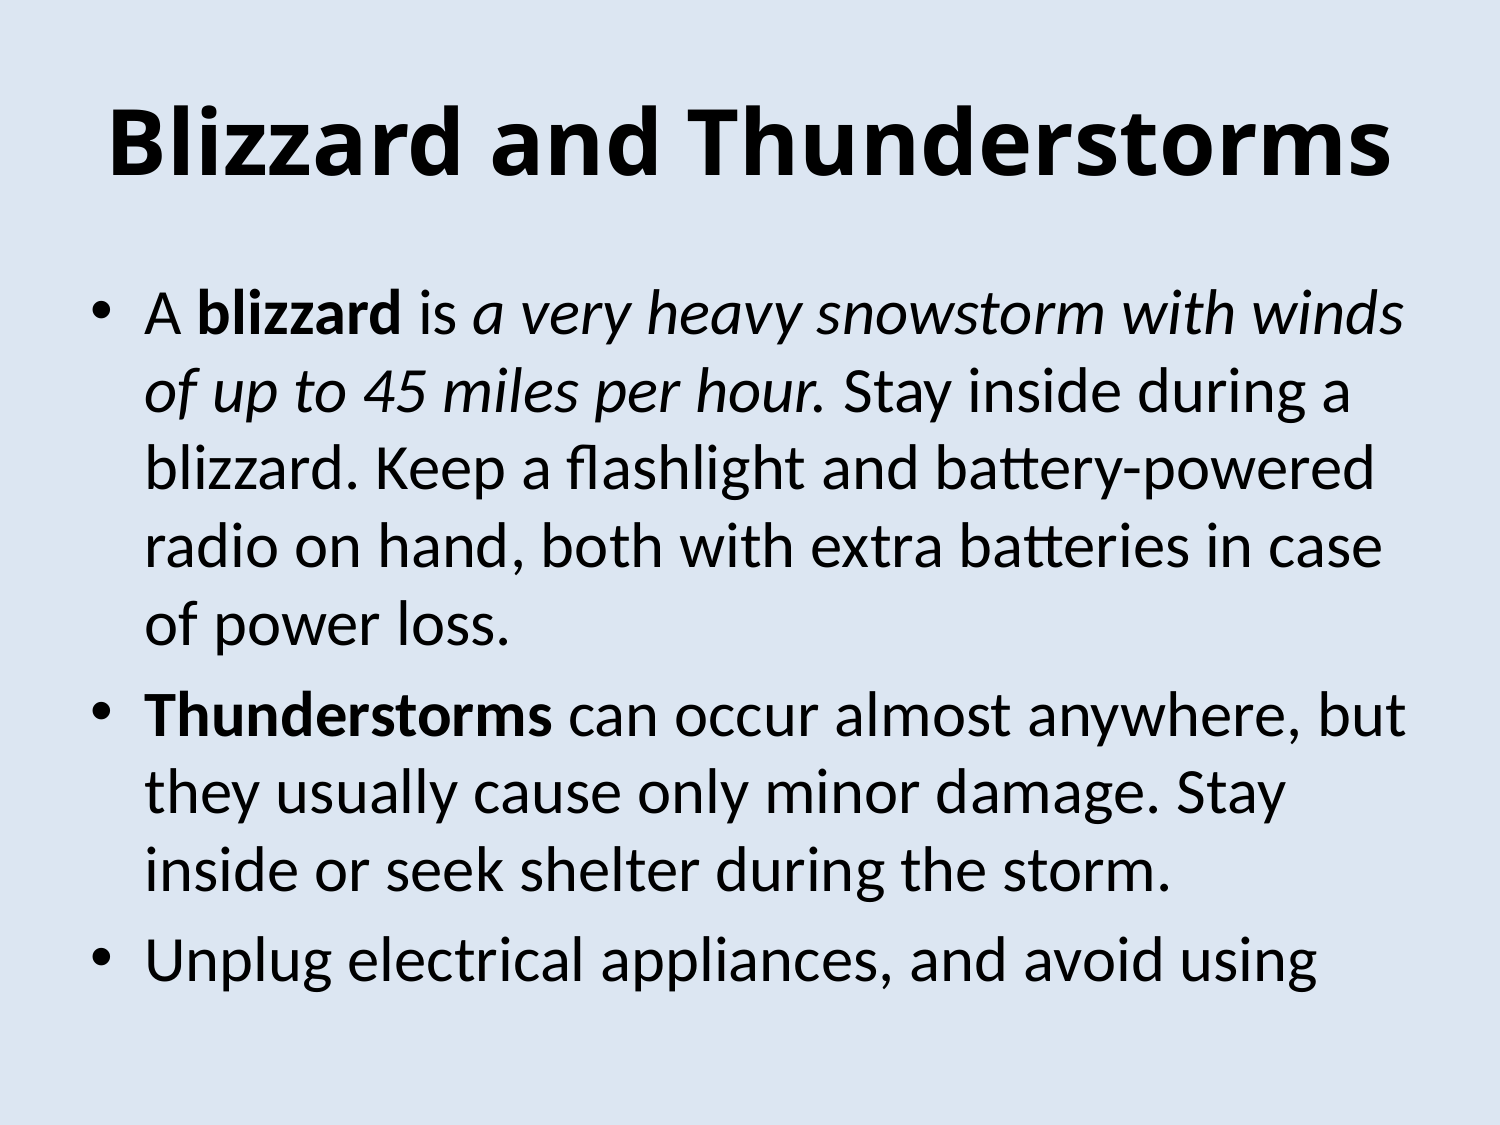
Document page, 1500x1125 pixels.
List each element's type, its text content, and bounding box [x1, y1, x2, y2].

title Blizzard and Thunderstorms [75, 45, 1425, 233]
list A blizzard is a very heavy snowstorm with winds of up to 45 miles per hour. Stay inside during a blizzard. Keep a flashlight and battery-powered radio on hand, both with extra batteries in case of power loss. Thunderstorms can occur almost anywhere, but they usually cause only minor damage. Stay inside or seek shelter during the storm. Unplug electrical appliances, and avoid using [75, 262, 1425, 1005]
